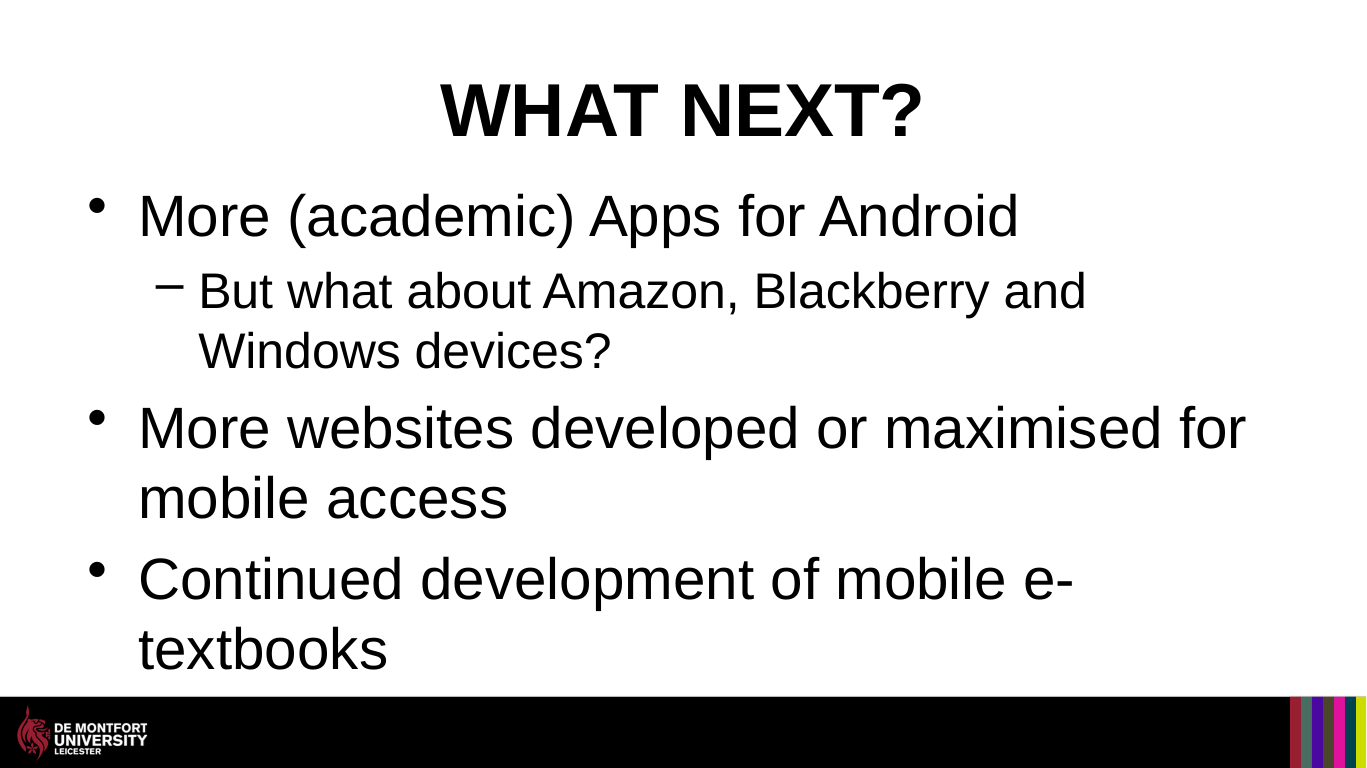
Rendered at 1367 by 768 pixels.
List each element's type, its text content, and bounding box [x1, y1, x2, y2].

list More (academic) Apps for Android But what about Amazon, Blackberry and Windows devices? More websites developed or maximised for mobile access Continued development of mobile e-textbooks [73, 170, 1293, 683]
title What next? [73, 41, 1293, 170]
picture [0, 0, 1367, 768]
